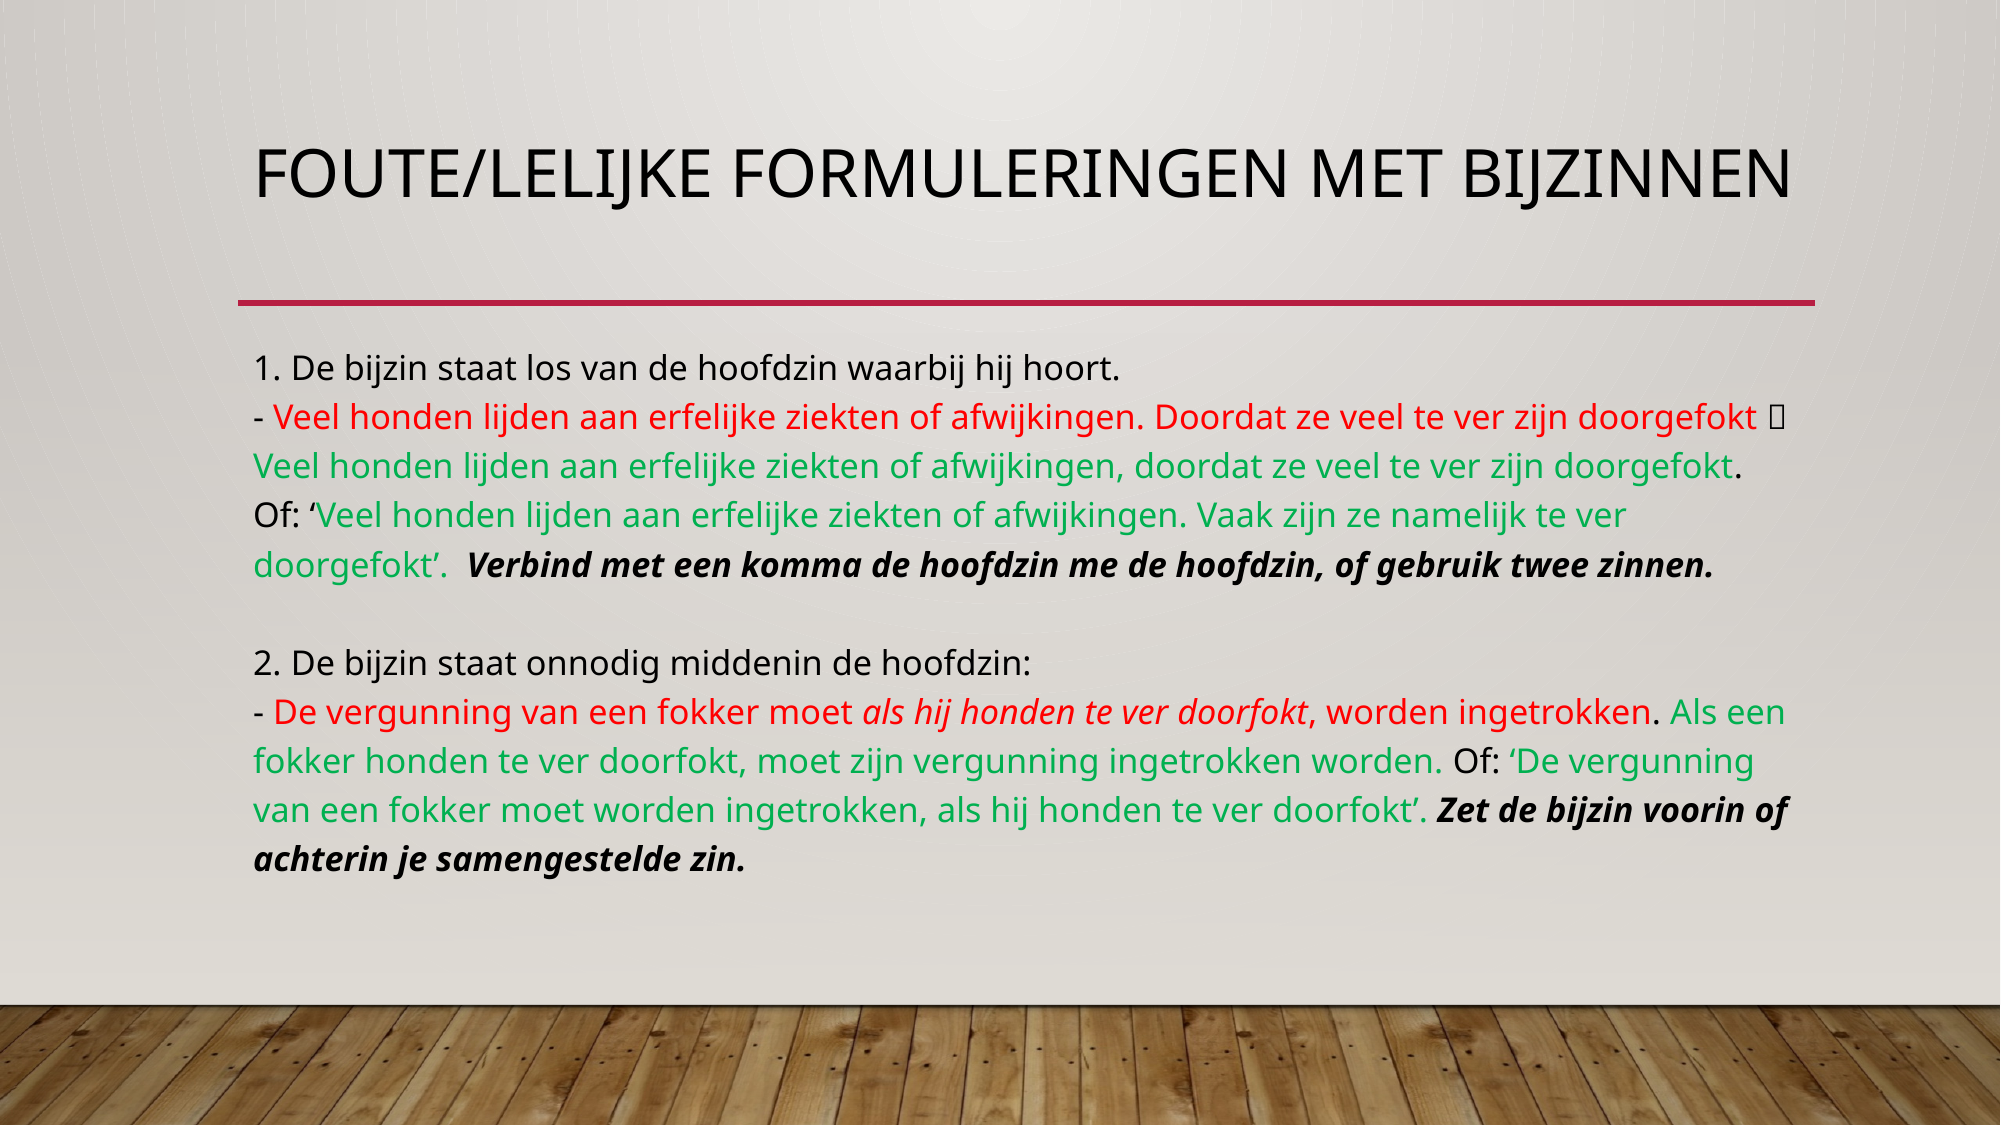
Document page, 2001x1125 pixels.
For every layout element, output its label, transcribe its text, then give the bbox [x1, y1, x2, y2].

title Foute/lelijke formuleringen met bijzinnen [238, 131, 1814, 305]
list 1. De bijzin staat los van de hoofdzin waarbij hij hoort. - Veel honden lijden aan erfelijke ziekten of afwijkingen. Doordat ze veel te ver zijn doorgefokt  Veel honden lijden aan erfelijke ziekten of afwijkingen, doordat ze veel te ver zijn doorgefokt. Of: ‘Veel honden lijden aan erfelijke ziekten of afwijkingen. Vaak zijn ze namelijk te ver doorgefokt’. Verbind met een komma de hoofdzin me de hoofdzin, of gebruik twee zinnen. 2. De bijzin staat onnodig middenin de hoofdzin: - De vergunning van een fokker moet als hij honden te ver doorfokt, worden ingetrokken. Als een fokker honden te ver doorfokt, moet zijn vergunning ingetrokken worden. Of: ‘De vergunning van een fokker moet worden ingetrokken, als hij honden te ver doorfokt’. Zet de bijzin voorin of achterin je samengestelde zin. [238, 330, 1814, 897]
picture [0, 1005, 2000, 1125]
